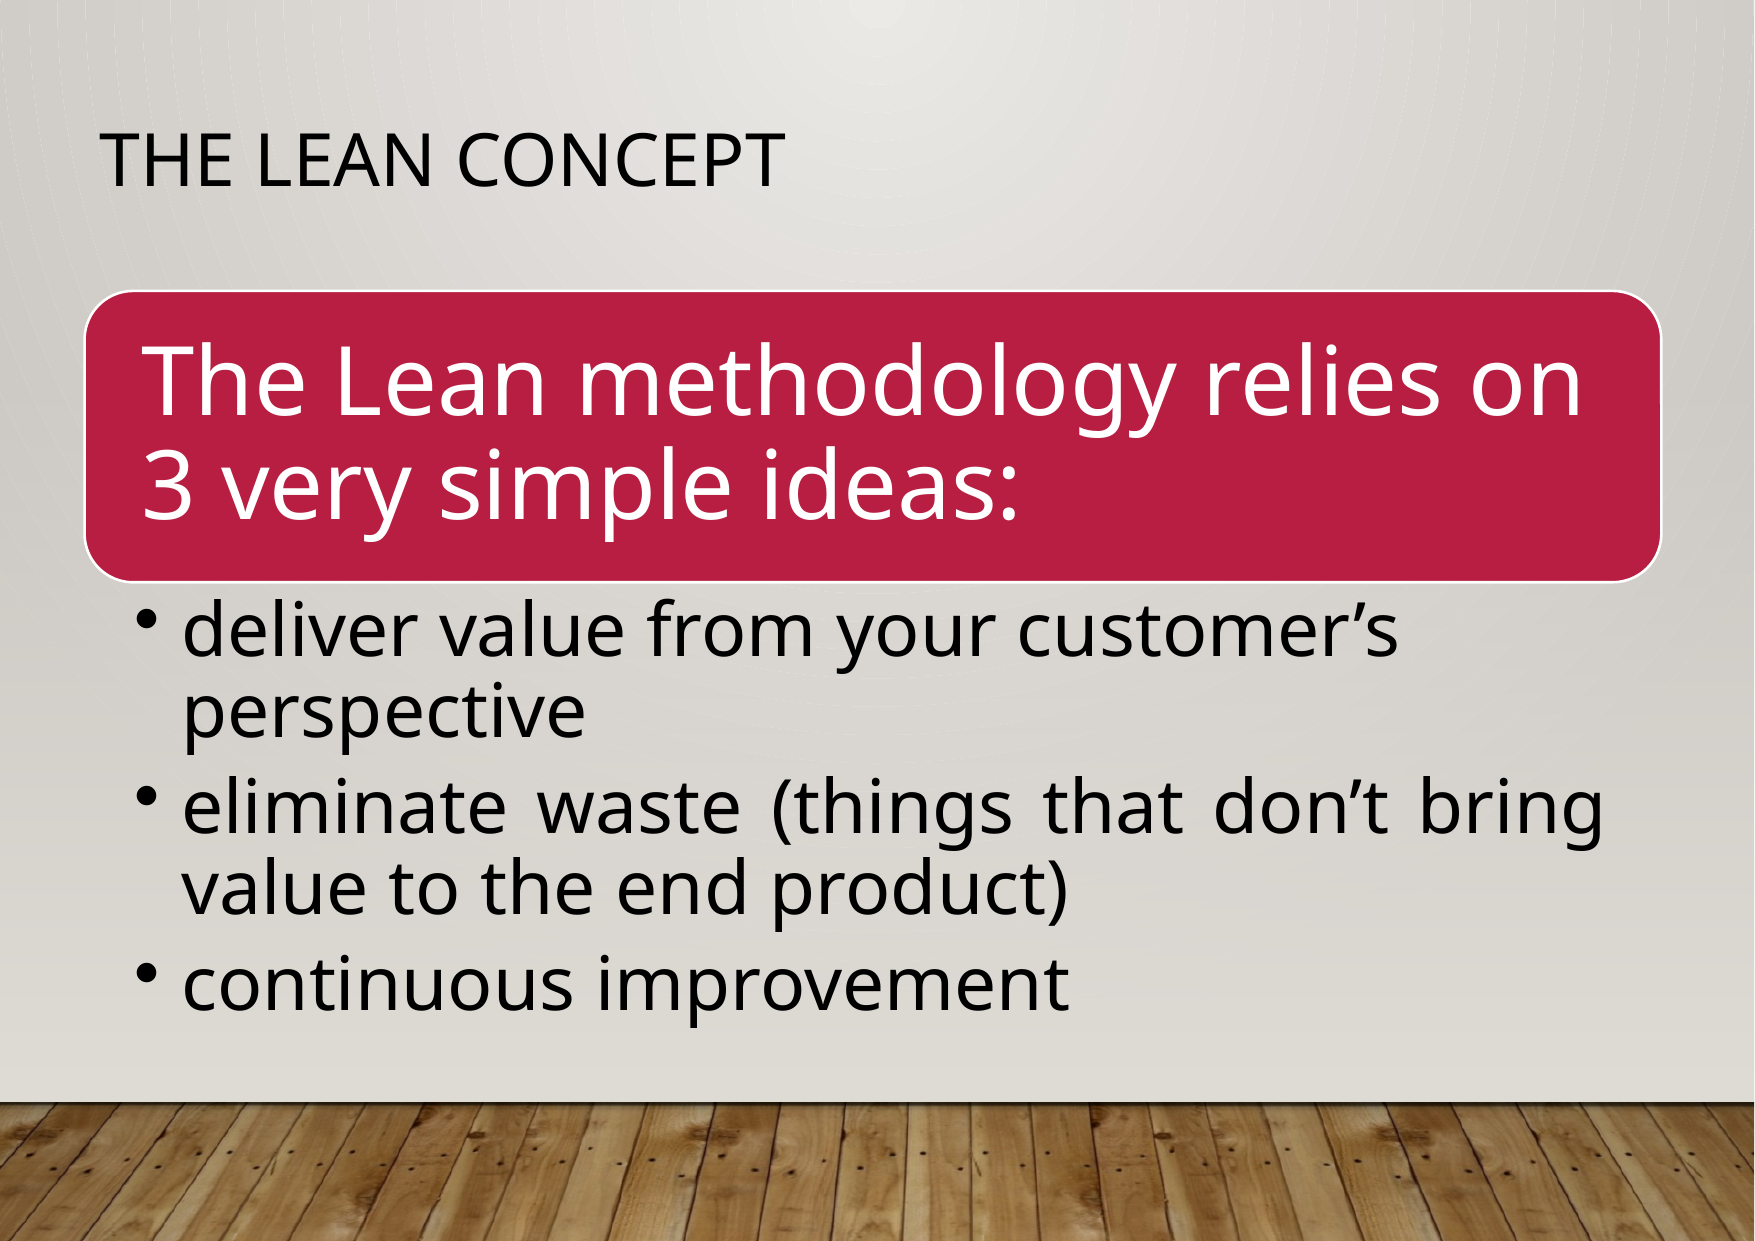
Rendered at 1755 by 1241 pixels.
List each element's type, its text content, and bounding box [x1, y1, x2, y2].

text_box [84, 258, 1662, 982]
title The lean concept [84, 122, 1662, 250]
picture [0, 1102, 1755, 1241]
